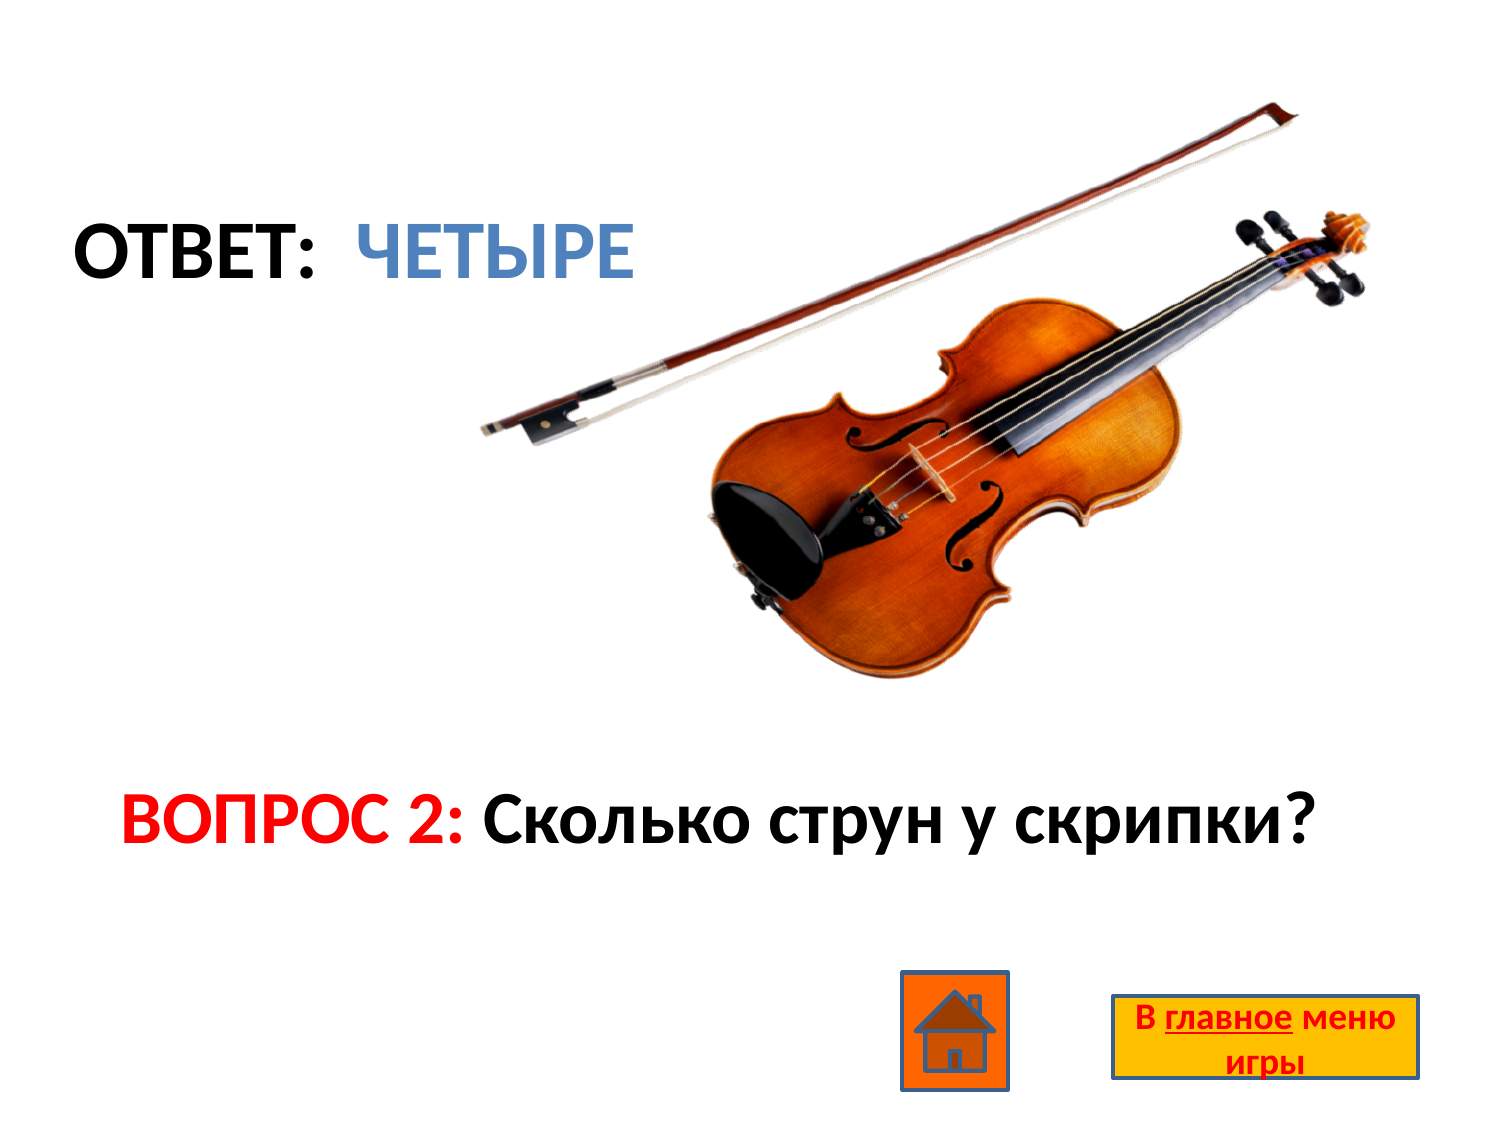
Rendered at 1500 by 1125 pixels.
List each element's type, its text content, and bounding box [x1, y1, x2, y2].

text_box [900, 970, 1010, 1092]
text_box В главное меню игры [1111, 994, 1420, 1080]
picture [470, 0, 1424, 797]
text_box ВОПРОС 2: Сколько струн у скрипки? [105, 761, 1383, 867]
text_box ОТВЕТ: ЧЕТЫРЕ [58, 187, 596, 303]
